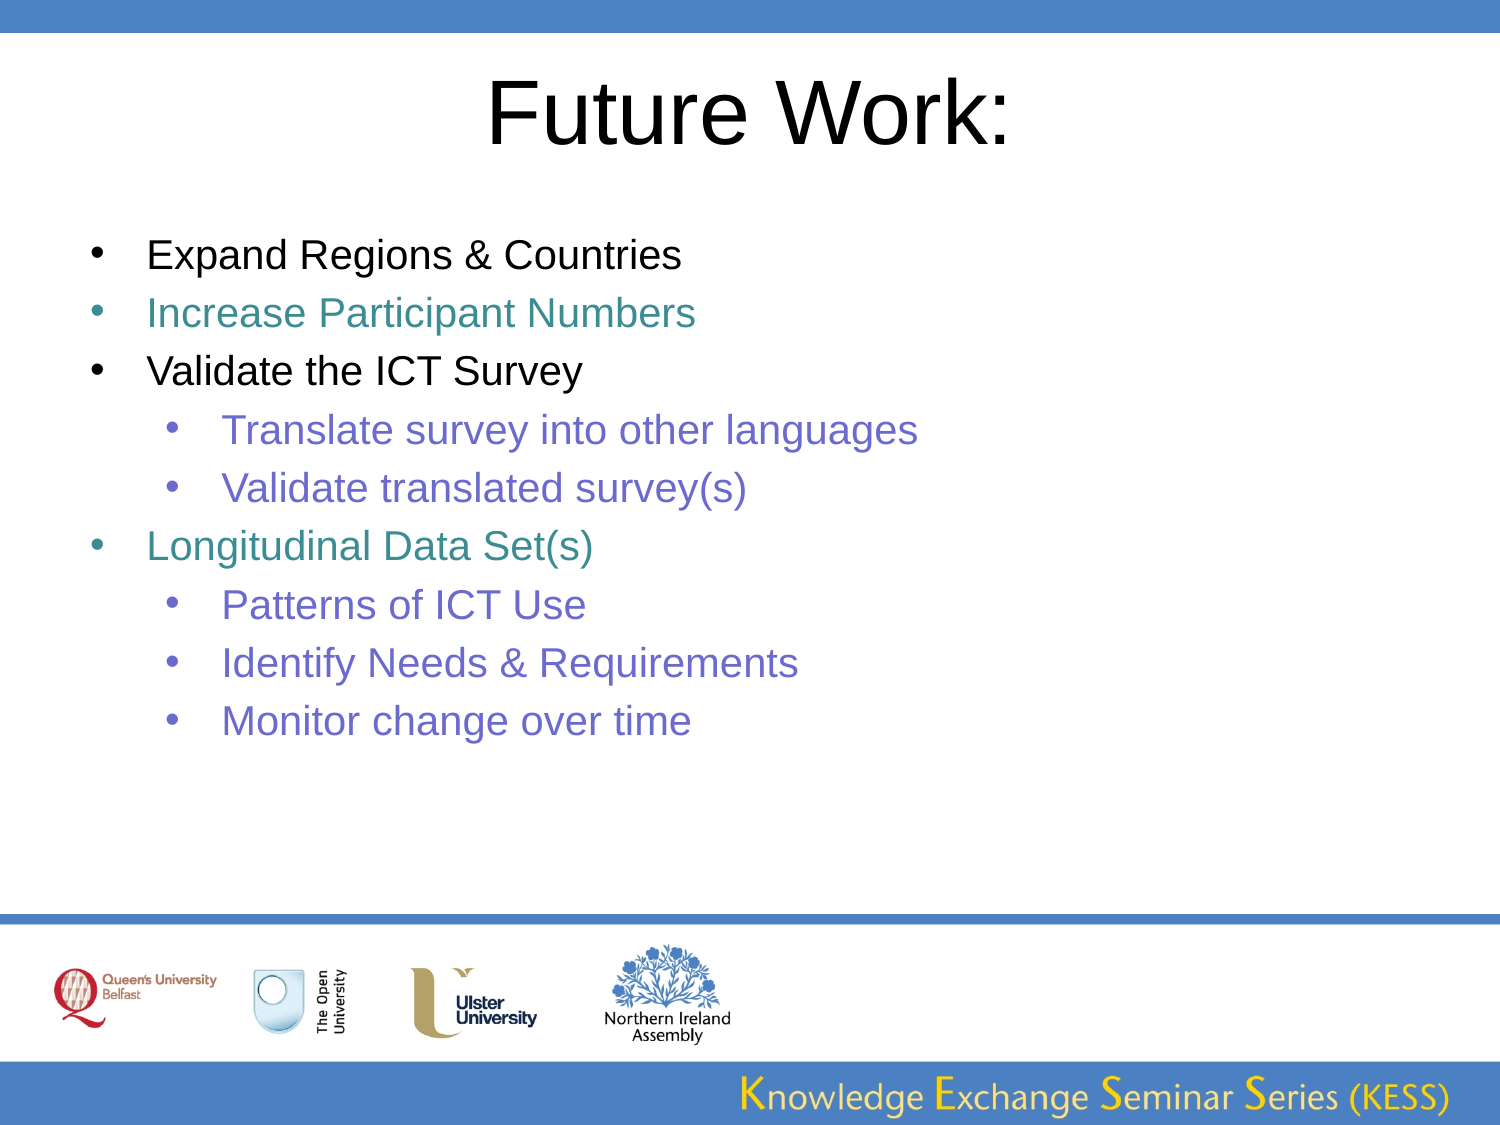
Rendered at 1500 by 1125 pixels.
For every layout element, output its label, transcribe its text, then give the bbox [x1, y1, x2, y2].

picture [0, 914, 1500, 1125]
picture [0, 0, 1500, 33]
list Expand Regions & Countries Increase Participant Numbers Validate the ICT Survey Translate survey into other languages Validate translated survey(s) Longitudinal Data Set(s) Patterns of ICT Use Identify Needs & Requirements Monitor change over time [75, 219, 1425, 894]
title Future Work: [75, 45, 1425, 219]
